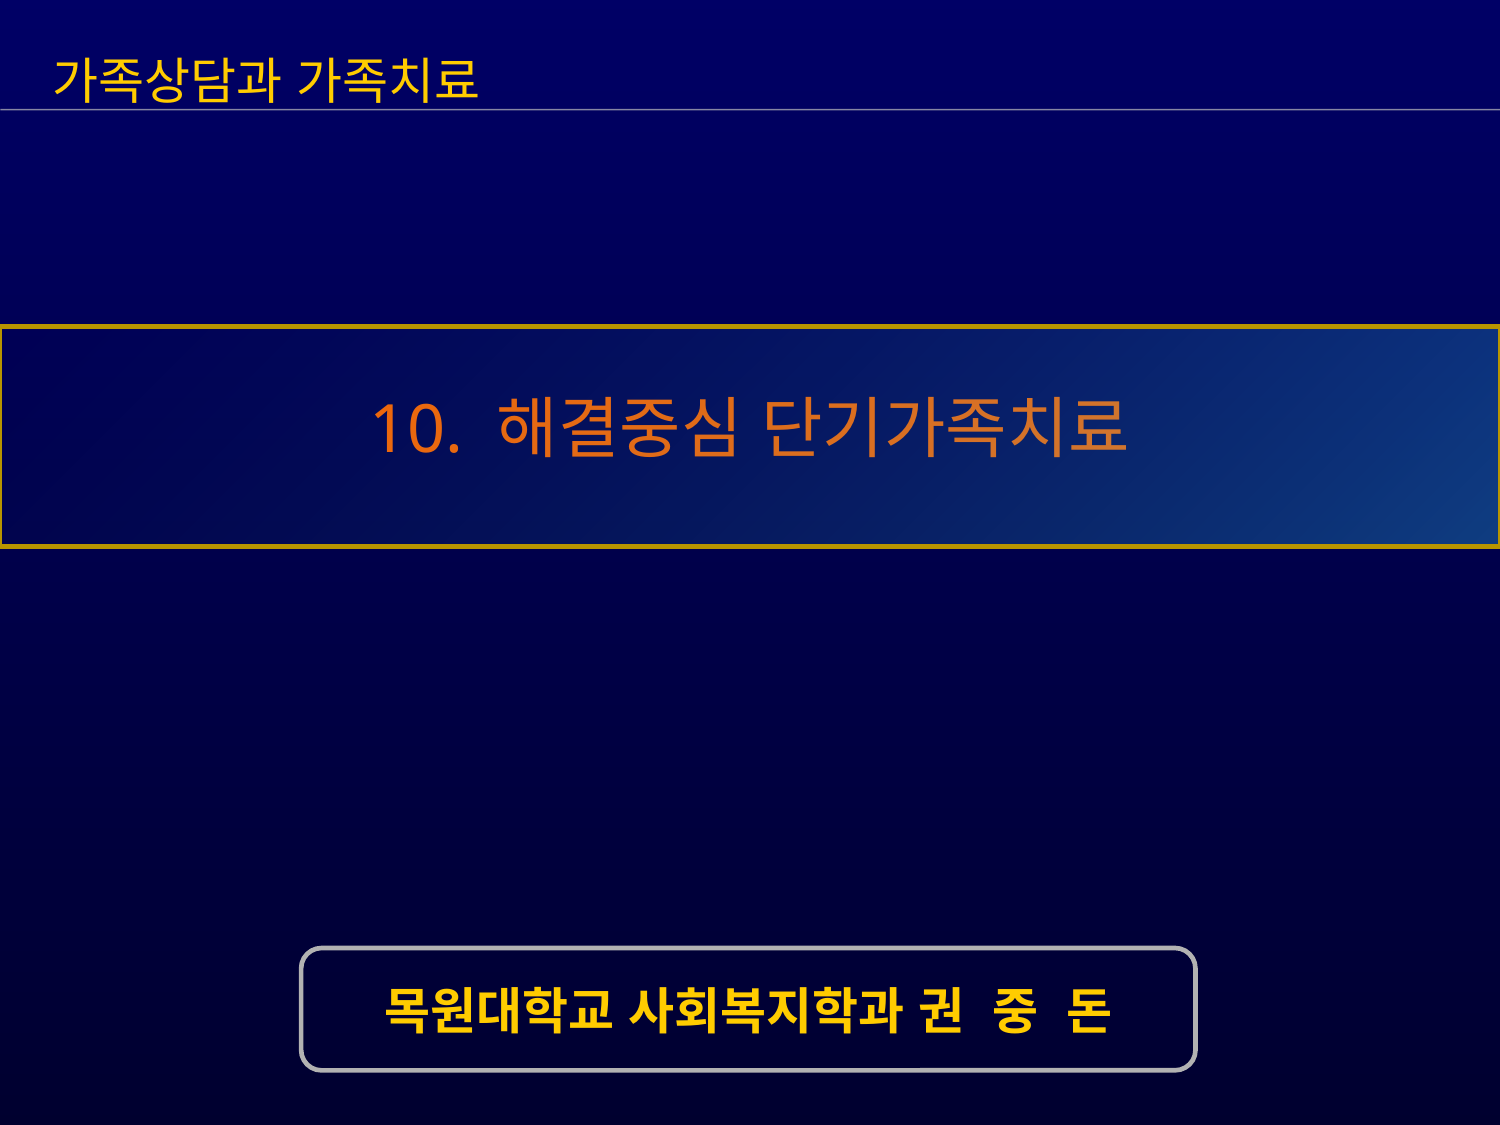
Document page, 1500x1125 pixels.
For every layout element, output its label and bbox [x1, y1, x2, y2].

text_box [0, 42, 1500, 1071]
